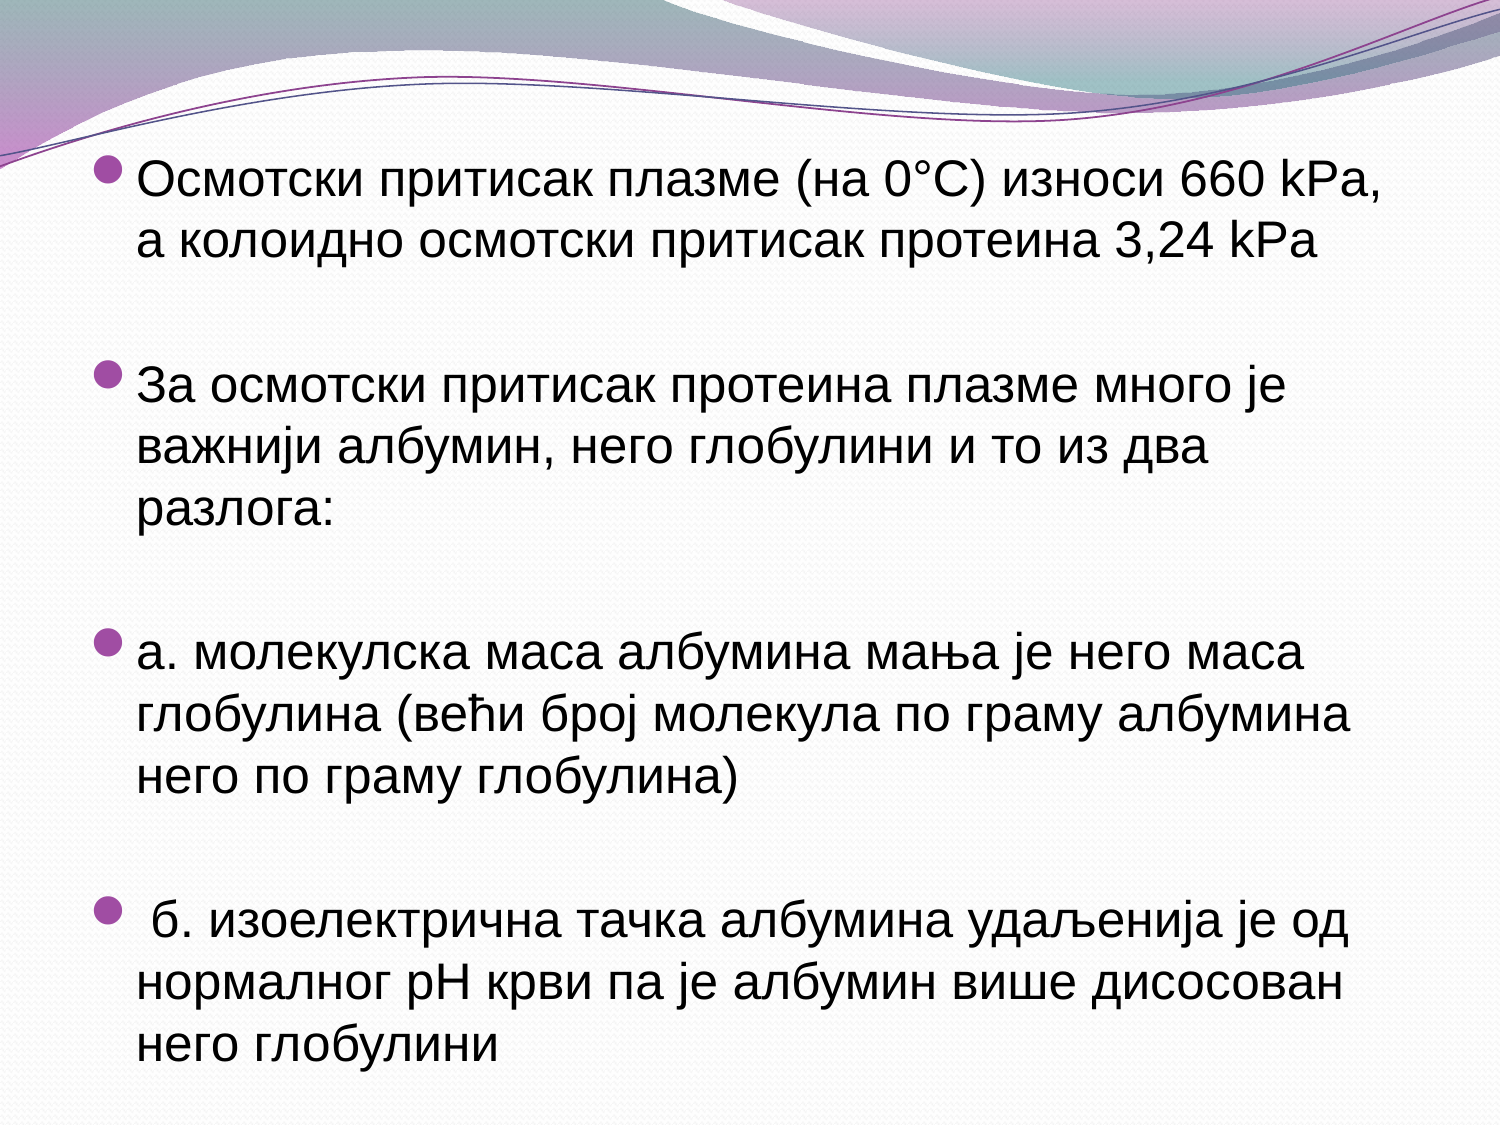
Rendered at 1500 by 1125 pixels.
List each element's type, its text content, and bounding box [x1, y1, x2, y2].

list Осмотски притисак плазме (на 0°C) износи 660 kPа, а колоидно осмотски притисак протеина 3,24 kPа За осмотски притисак протеина плазме много је важнији албумин, него глобулини и то из два разлога: а. молекулска маса албумина мања је него маса глобулина (већи број молекула по граму албумина него по граму глобулина) б. изоелектрична тачка албумина удаљенија је од нормалног pH крви па је албумин више дисосован него глобулини [75, 137, 1425, 1094]
